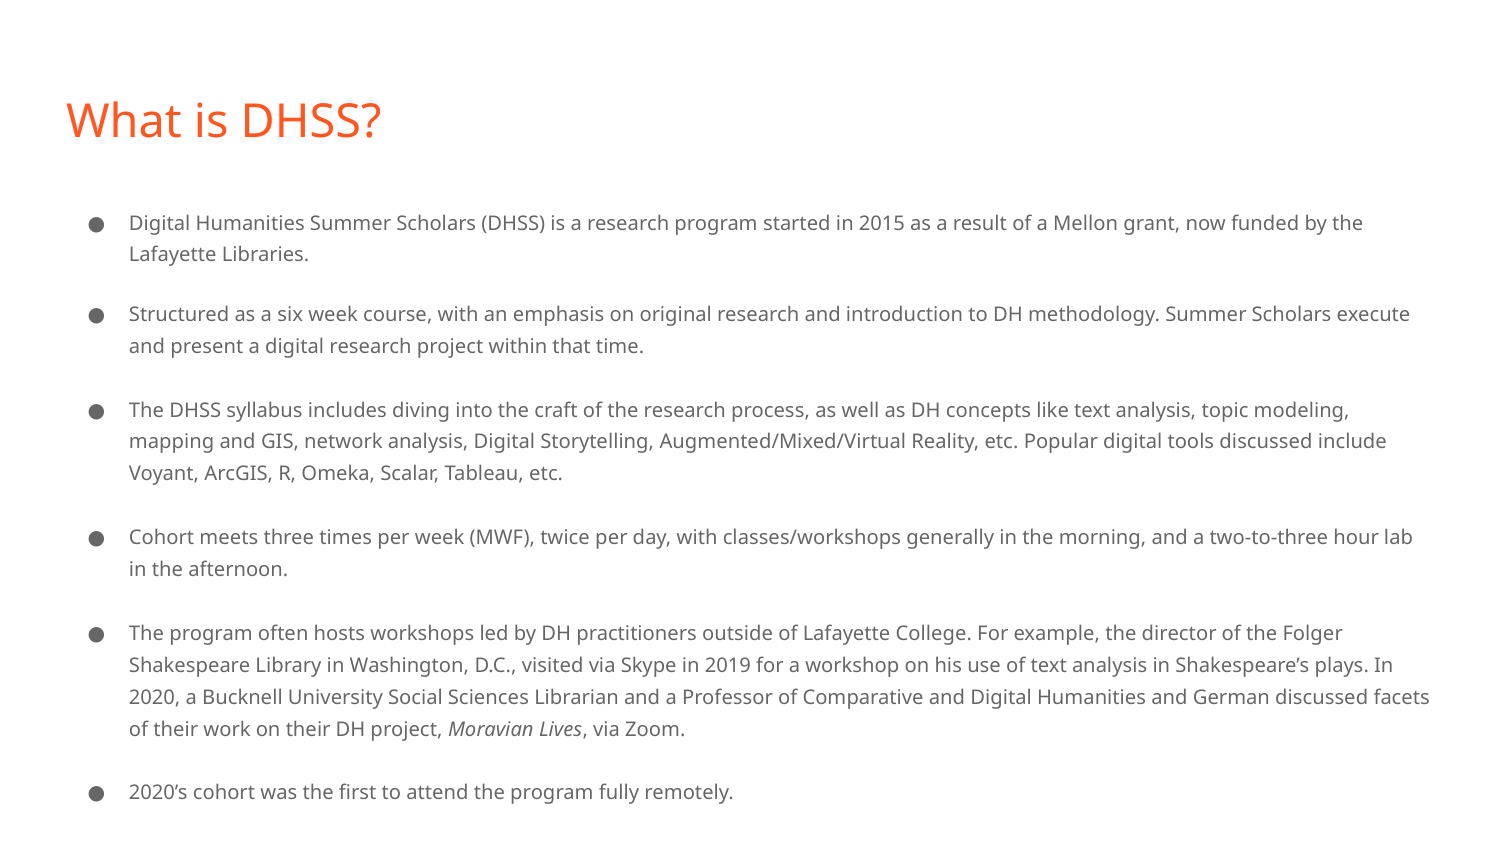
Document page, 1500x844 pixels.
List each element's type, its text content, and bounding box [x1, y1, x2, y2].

list Digital Humanities Summer Scholars (DHSS) is a research program started in 2015 as a result of a Mellon grant, now funded by the Lafayette Libraries. Structured as a six week course, with an emphasis on original research and introduction to DH methodology. Summer Scholars execute and present a digital research project within that time. The DHSS syllabus includes diving into the craft of the research process, as well as DH concepts like text analysis, topic modeling, mapping and GIS, network analysis, Digital Storytelling, Augmented/Mixed/Virtual Reality, etc. Popular digital tools discussed include Voyant, ArcGIS, R, Omeka, Scalar, Tableau, etc. Cohort meets three times per week (MWF), twice per day, with classes/workshops generally in the morning, and a two-to-three hour lab in the afternoon. The program often hosts workshops led by DH practitioners outside of Lafayette College. For example, the director of the Folger Shakespeare Library in Washington, D.C., visited via Skype in 2019 for a workshop on his use of text analysis in Shakespeare’s plays. In 2020, a Bucknell University Social Sciences Librarian and a Professor of Comparative and Digital Humanities and German discussed facets of their work on their DH project, Moravian Lives, via Zoom. 2020’s cohort was the first to attend the program fully remotely. [51, 189, 1449, 824]
title What is DHSS? [51, 72, 1449, 167]
